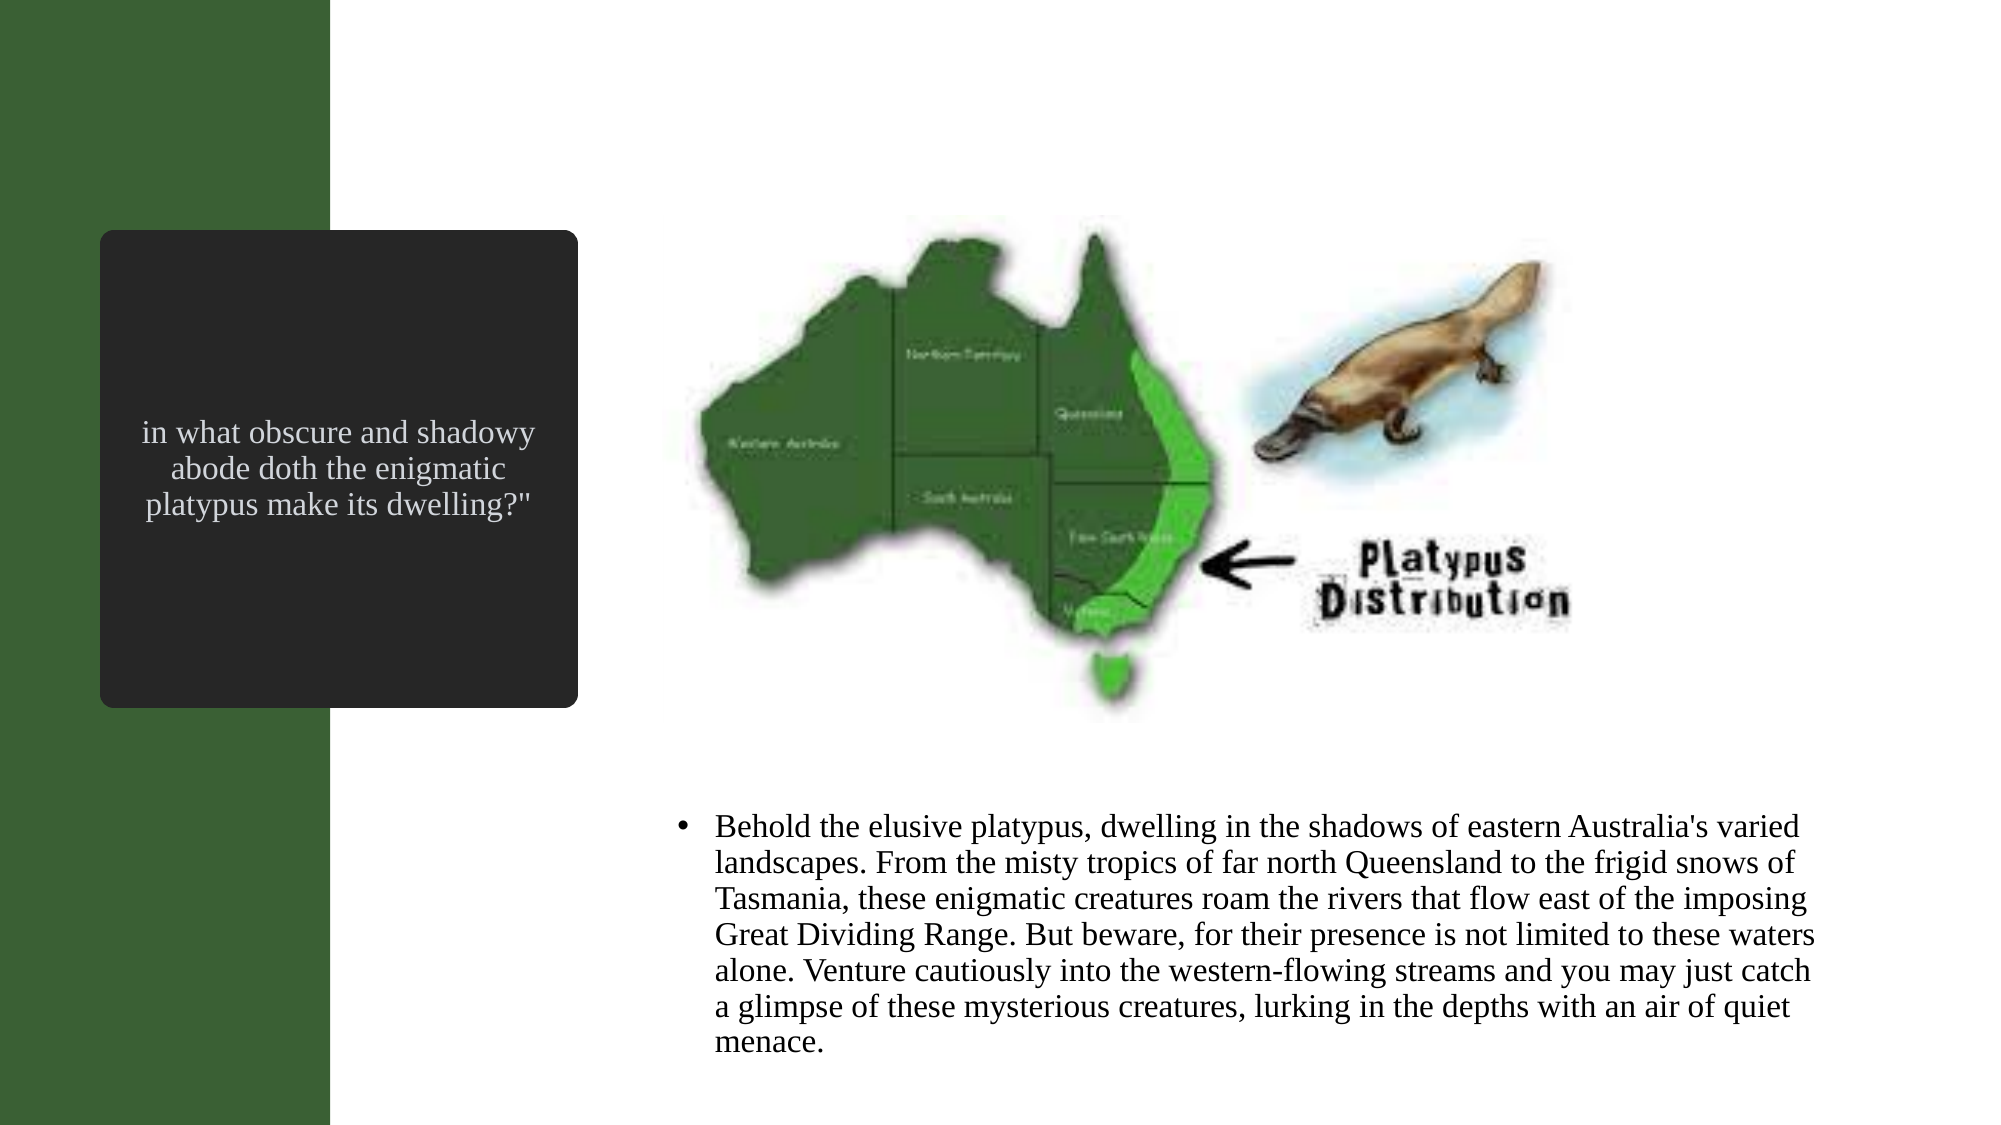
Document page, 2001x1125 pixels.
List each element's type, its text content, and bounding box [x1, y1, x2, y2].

text_box [0, 0, 331, 1125]
title in what obscure and shadowy abode doth the enigmatic platypus make its dwelling?" [113, 243, 564, 694]
picture [662, 215, 1603, 723]
list Behold the elusive platypus, dwelling in the shadows of eastern Australia's varied landscapes. From the misty tropics of far north Queensland to the frigid snows of Tasmania, these enigmatic creatures roam the rivers that flow east of the imposing Great Dividing Range. But beware, for their presence is not limited to these waters alone. Venture cautiously into the western-flowing streams and you may just catch a glimpse of these mysterious creatures, lurking in the depths with an air of quiet menace. [662, 801, 1842, 1014]
